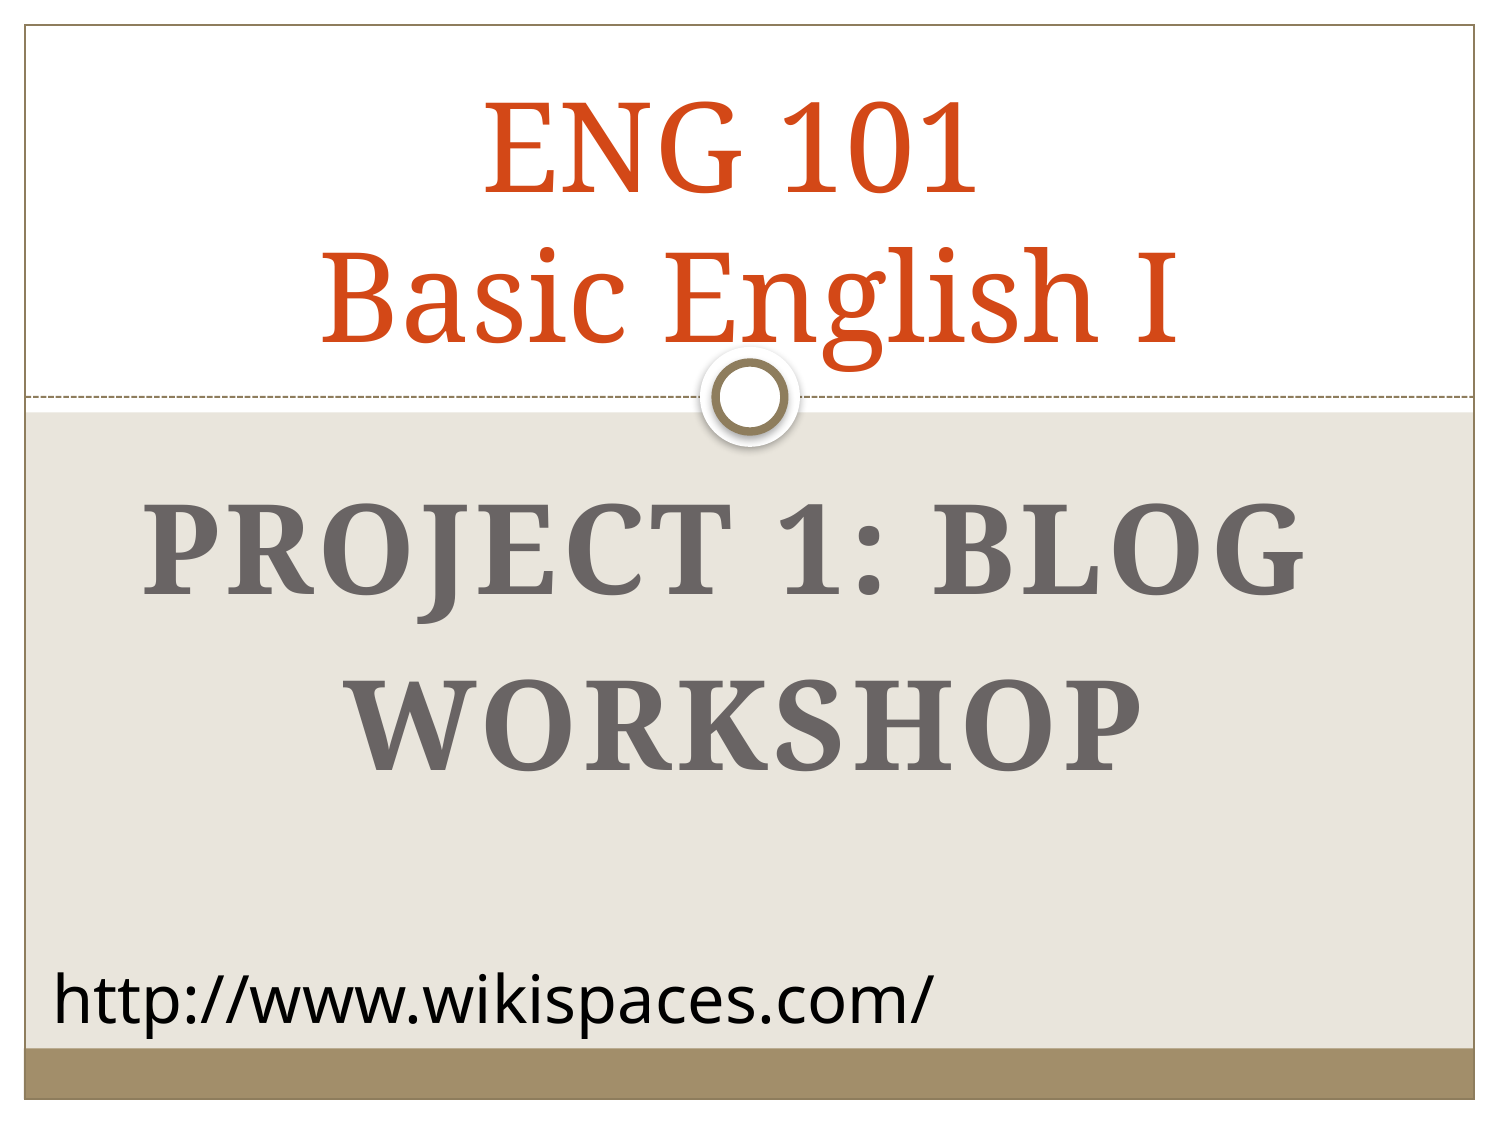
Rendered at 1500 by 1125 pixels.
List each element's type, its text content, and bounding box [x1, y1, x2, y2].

text_box http://www.wikispaces.com/ [37, 949, 1450, 1045]
title ENG 101 Basic English I [62, 87, 1438, 376]
subtitle Project 1: BLOG Workshop [49, 462, 1438, 776]
